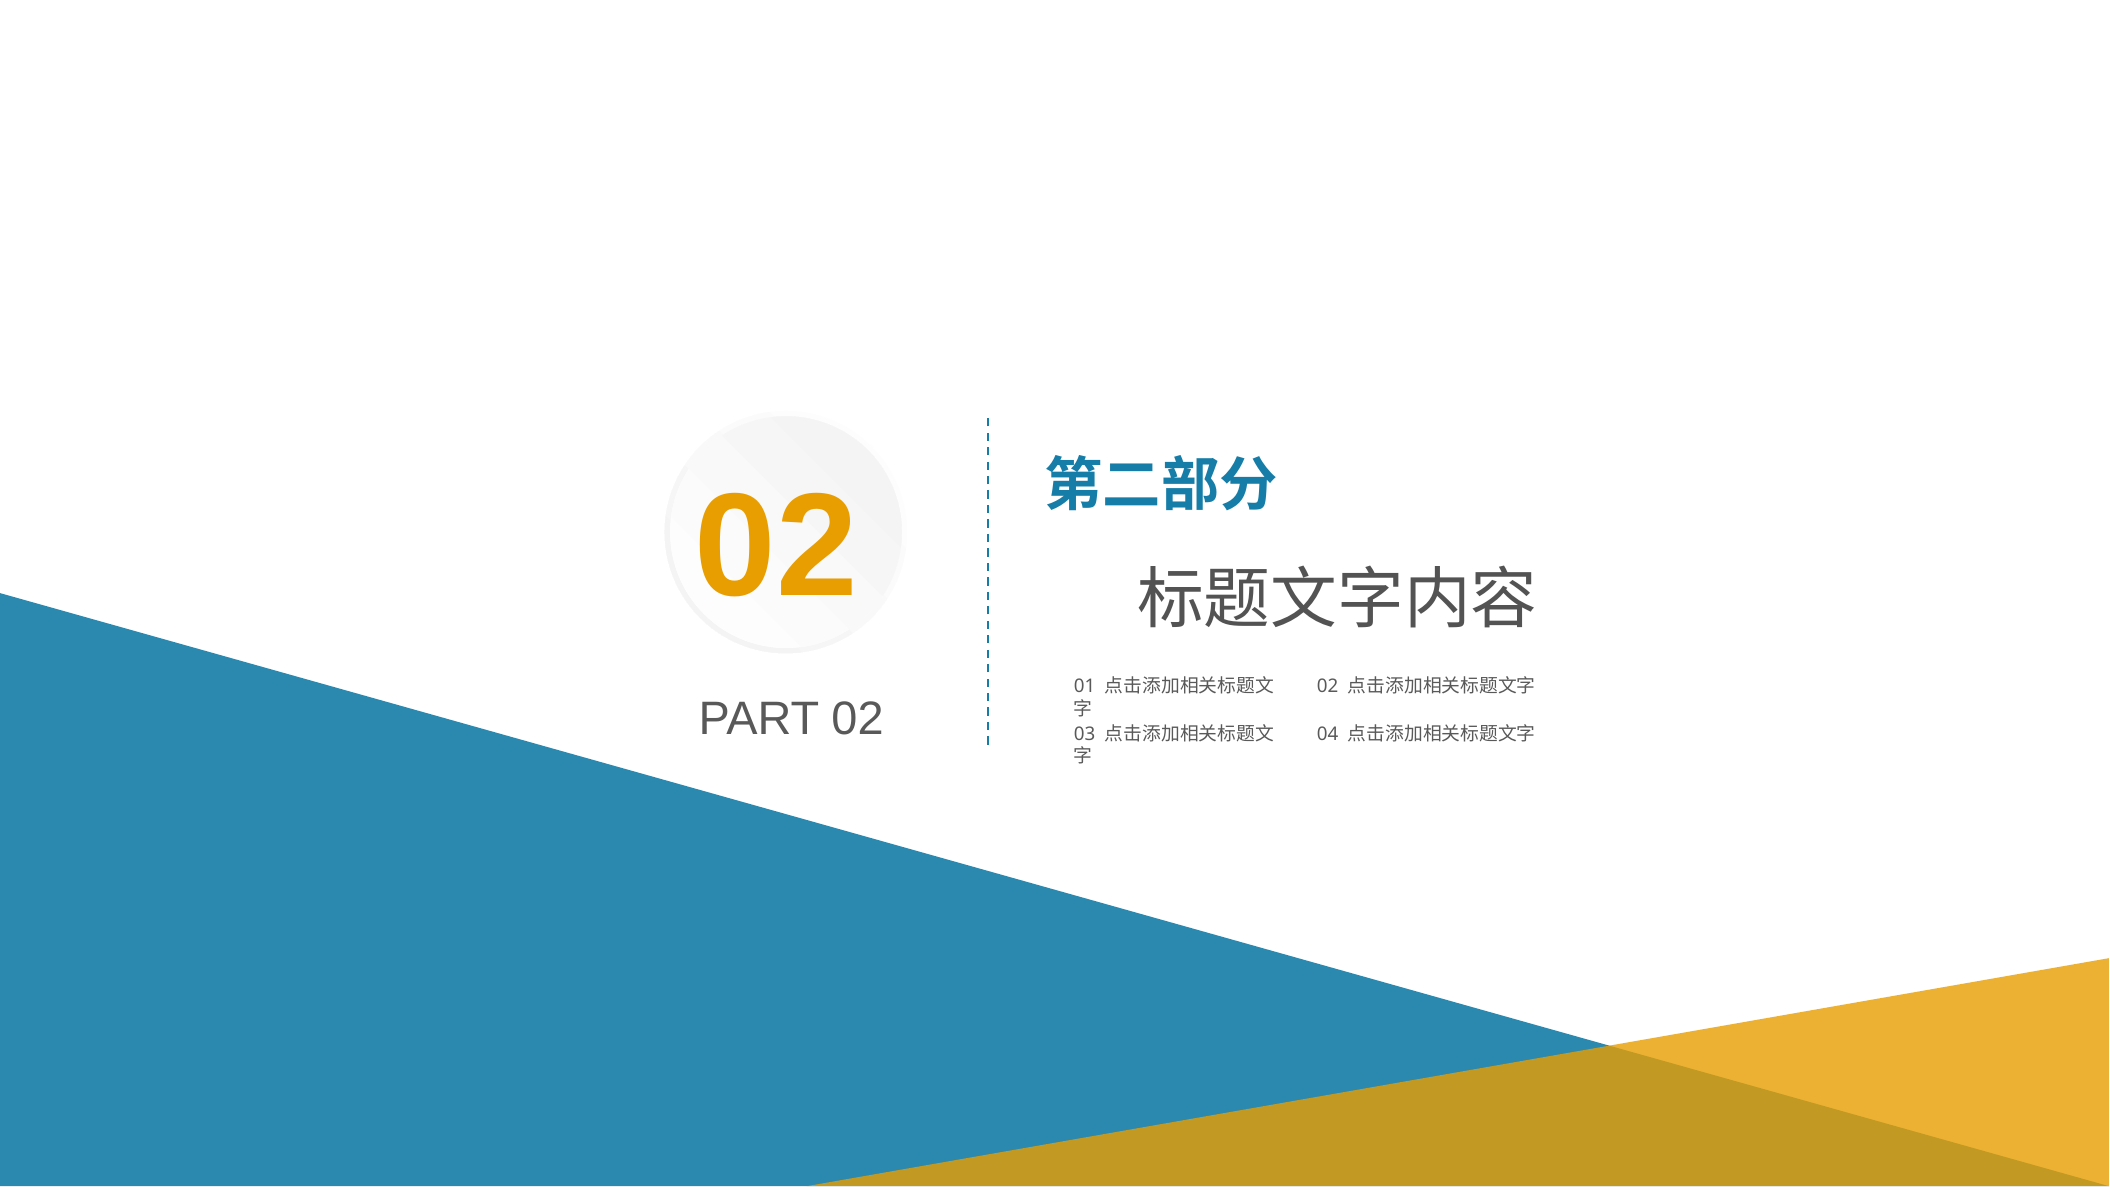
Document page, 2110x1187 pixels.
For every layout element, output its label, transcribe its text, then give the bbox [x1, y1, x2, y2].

text_box 第二部分 标题文字内容 [1010, 439, 1568, 651]
text_box 03 点击添加相关标题文字 [1060, 714, 1306, 774]
text_box 04 点击添加相关标题文字 [1302, 714, 1560, 751]
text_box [664, 410, 907, 654]
text_box [0, 592, 1608, 1187]
text_box 01 点击添加相关标题文字 [1060, 666, 1306, 714]
text_box [806, 956, 2110, 1187]
text_box PART 02 [698, 687, 907, 745]
text_box 02 点击添加相关标题文字 [1302, 666, 1560, 704]
